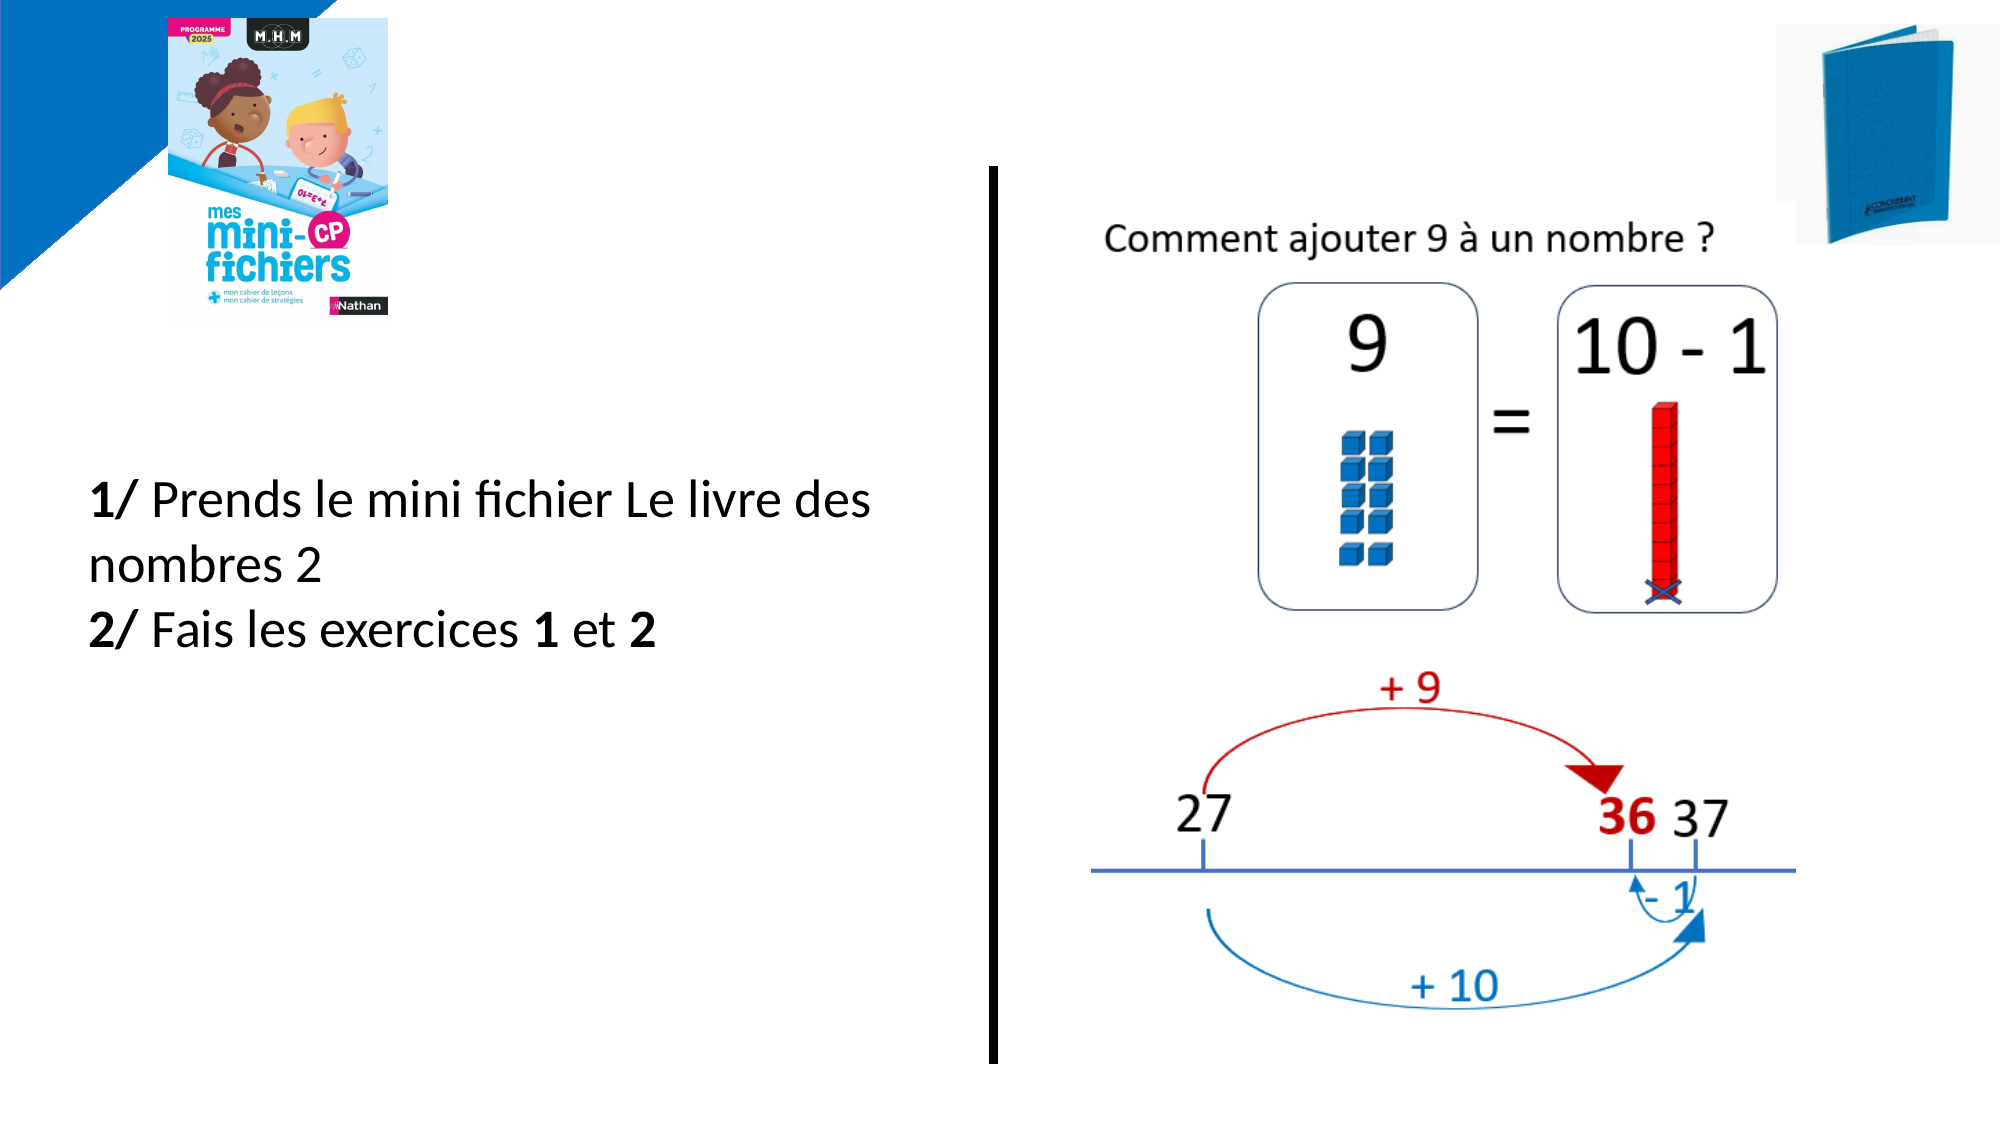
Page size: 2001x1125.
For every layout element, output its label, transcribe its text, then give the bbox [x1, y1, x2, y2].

picture [168, 18, 388, 330]
text_box [0, 0, 337, 290]
picture [1091, 24, 2000, 1018]
text_box 1/ Prends le mini fichier Le livre des nombres 2 2/ Fais les exercices 1 et 2 [73, 456, 993, 667]
